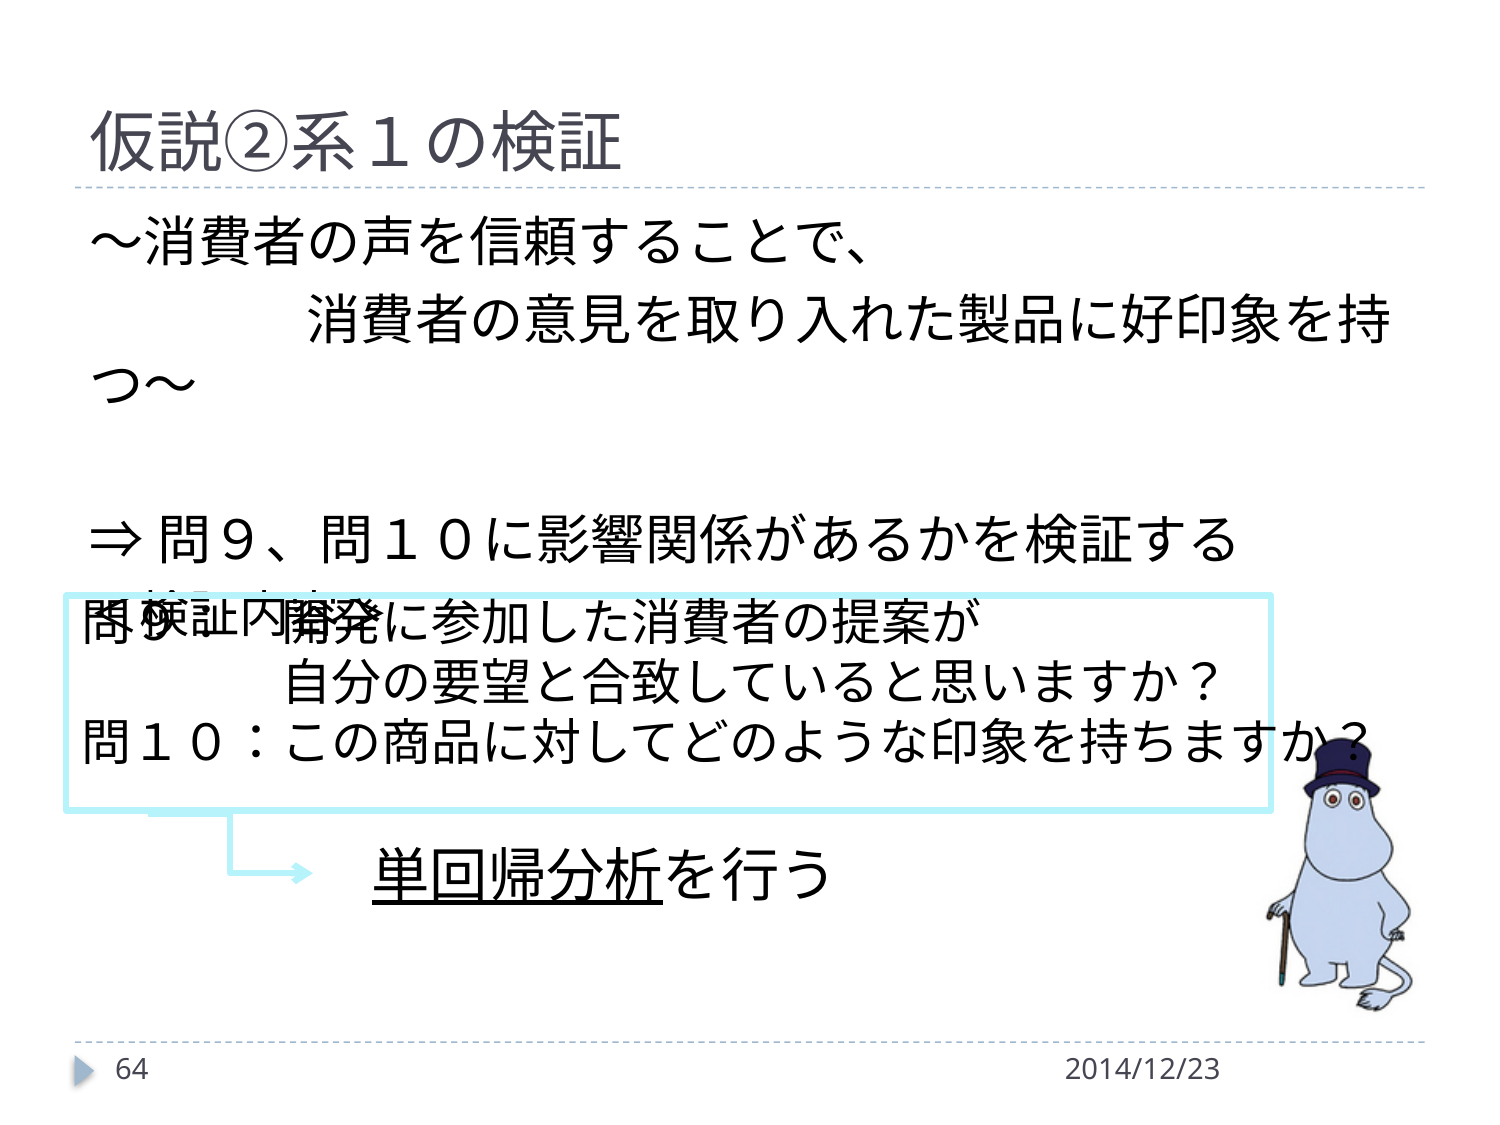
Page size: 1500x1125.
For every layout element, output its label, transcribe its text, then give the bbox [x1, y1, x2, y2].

text_box 単回帰分析を行う [356, 830, 853, 916]
text_box 問９： 開発に参加した消費者の提案が 自分の要望と合致していると思いますか？ 問１０：この商品に対してどのような印象を持ちますか？ [65, 594, 1273, 812]
list ～消費者の声を信頼することで、 消費者の意見を取り入れた製品に好印象を持つ～ ⇒問９、問１０に影響関係があるかを検証する ＜検証内容＞ [75, 200, 1425, 726]
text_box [147, 813, 314, 874]
title 仮説②系１の検証 [75, 24, 1425, 188]
slide_number 64 [100, 1042, 426, 1103]
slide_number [1050, 1042, 1426, 1103]
picture [1205, 726, 1478, 1020]
list ～消費者の声を信頼することで、 消費者の意見を取り入れた製品に好印象を持つ～ ⇒問９、問１０に影響関係があるかを検証する ＜検証内容＞ [75, 812, 1200, 1010]
